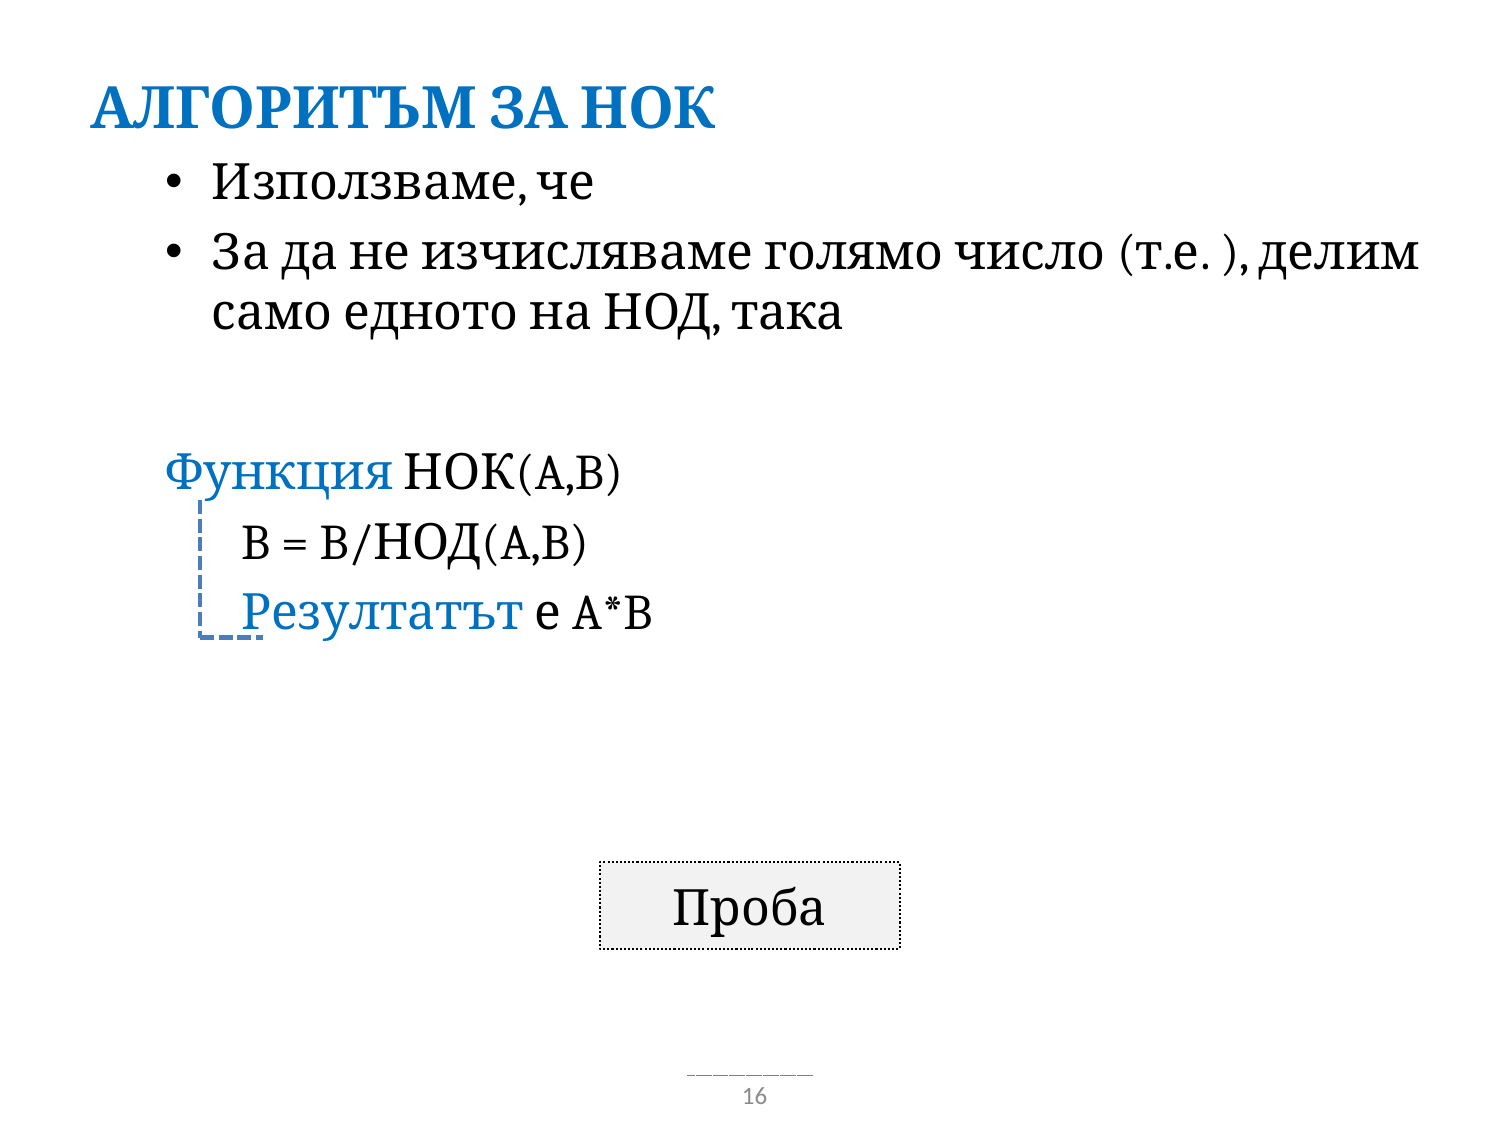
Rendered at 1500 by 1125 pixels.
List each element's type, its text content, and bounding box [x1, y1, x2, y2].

slide_number 16 [579, 1065, 930, 1125]
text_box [199, 499, 263, 638]
text_box Проба [598, 860, 902, 951]
